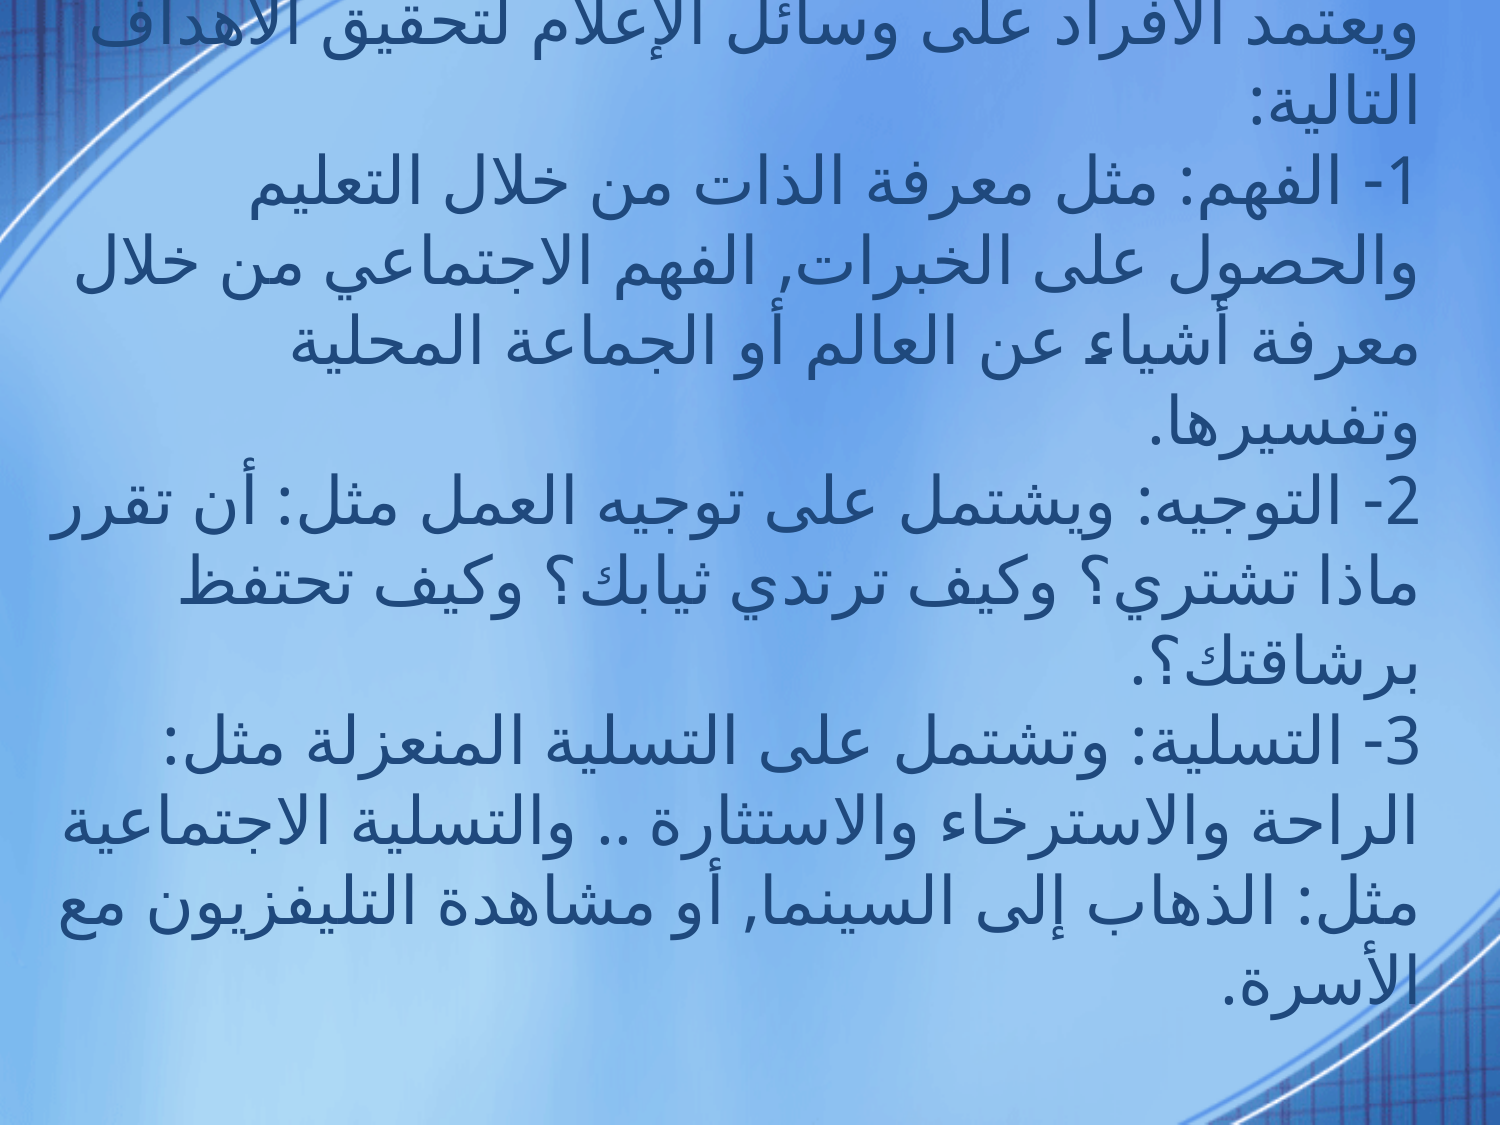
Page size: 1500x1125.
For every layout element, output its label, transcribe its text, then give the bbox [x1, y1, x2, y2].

title الاعتماد المتبادل بين الأفراد ونظم وسائل الإعلام: ويعتمد الأفراد على وسائل الإعلام لتحقيق الأهداف التالية: 1- الفهم: مثل معرفة الذات من خلال التعليم والحصول على الخبرات, الفهم الاجتماعي من خلال معرفة أشياء عن العالم أو الجماعة المحلية وتفسيرها. 2- التوجيه: ويشتمل على توجيه العمل مثل: أن تقرر ماذا تشتري؟ وكيف ترتدي ثيابك؟ وكيف تحتفظ برشاقتك؟. 3- التسلية: وتشتمل على التسلية المنعزلة مثل: الراحة والاسترخاء والاستثارة .. والتسلية الاجتماعية مثل: الذهاب إلى السينما, أو مشاهدة التليفزيون مع الأسرة. [37, 0, 1438, 1025]
picture [0, 0, 1500, 1125]
